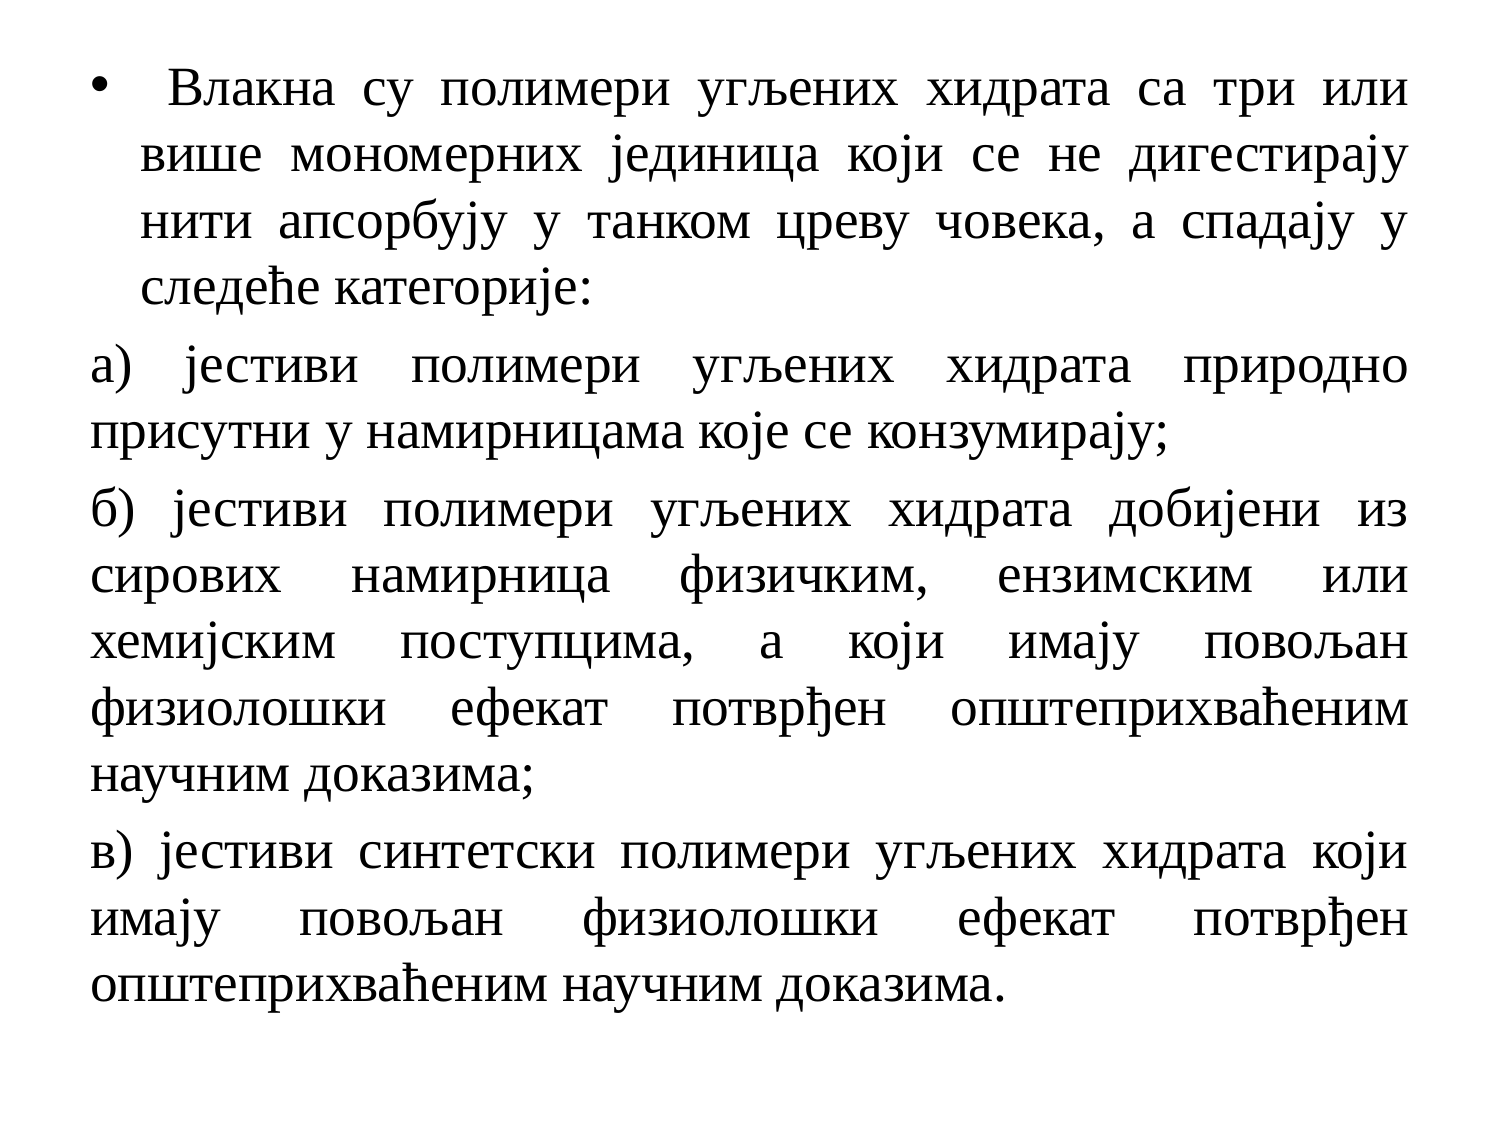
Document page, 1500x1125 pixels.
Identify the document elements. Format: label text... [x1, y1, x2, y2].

list Влакна су полимери угљених хидрата са три или више мономерних јединица који се не дигестирају нити апсорбују у танком цреву човека, а спадају у следеће категорије: а) јестиви полимери угљених хидрата природно присутни у намирницама које се конзумирају; б) јестиви полимери угљених хидрата добијени из сирових намирница физичким, ензимским или хемијским поступцима, а који имају повољан физиолошки ефекат потврђен општеприхваћеним научним доказима; в) јестиви синтетски полимери угљених хидрата који имају повољан физиолошки ефекат потврђен општеприхваћеним научним доказима. [75, 42, 1425, 1035]
